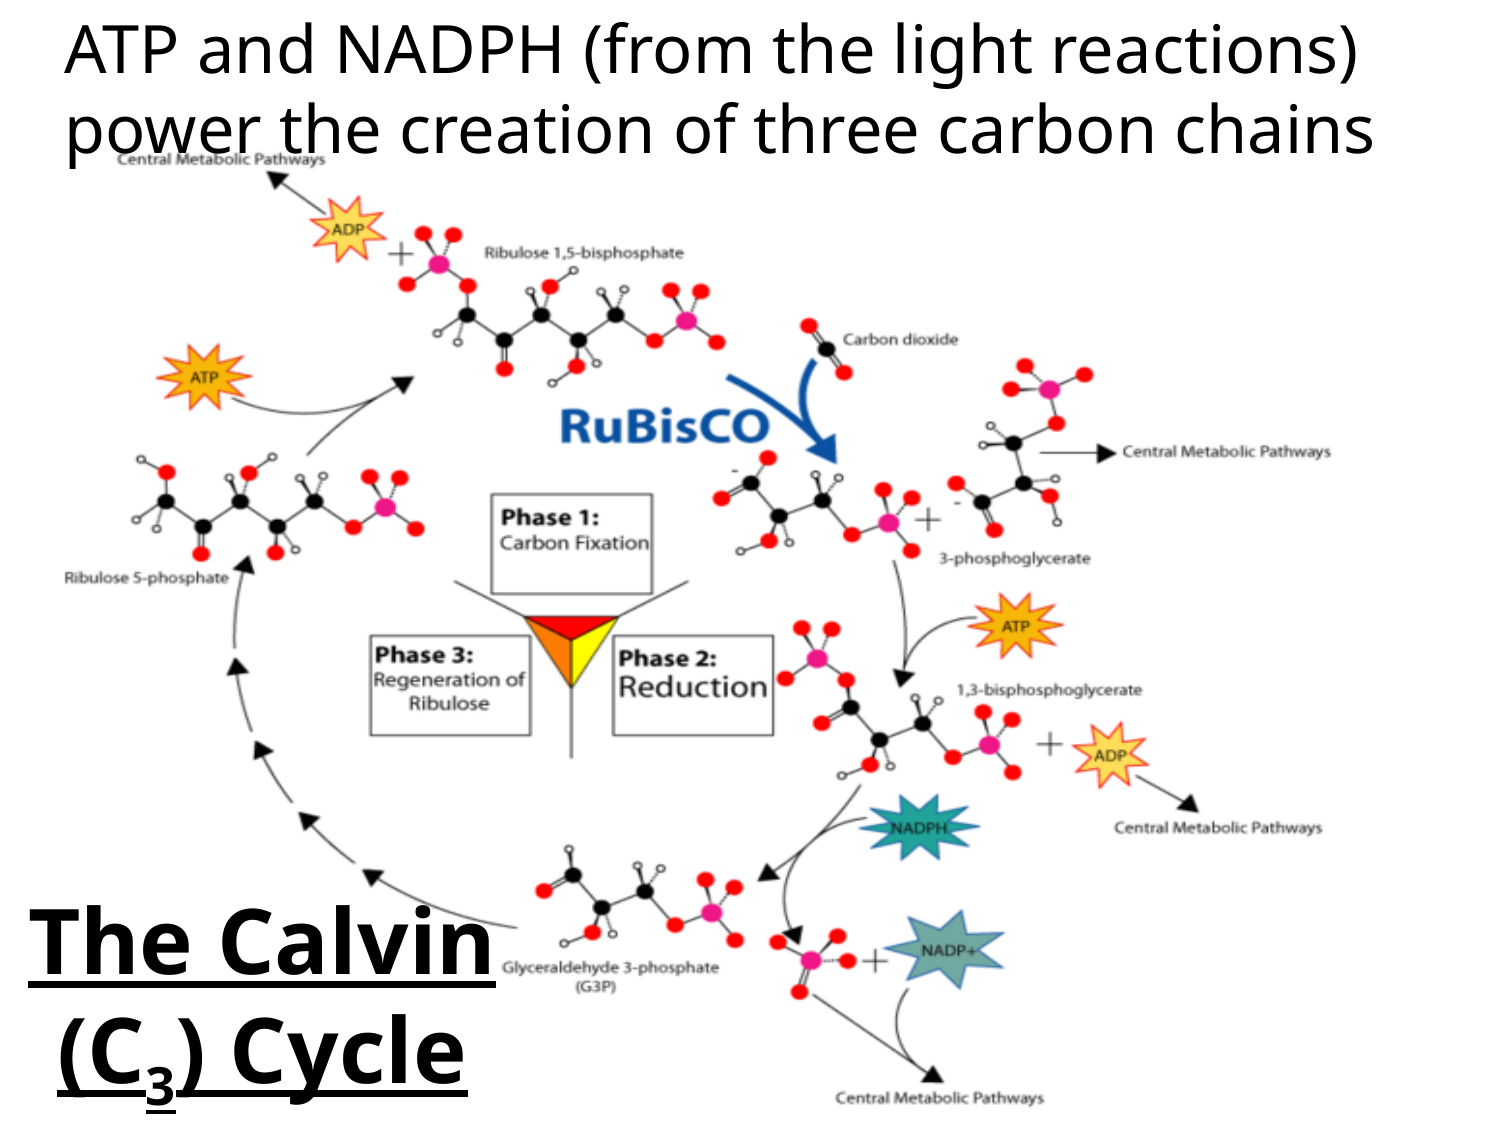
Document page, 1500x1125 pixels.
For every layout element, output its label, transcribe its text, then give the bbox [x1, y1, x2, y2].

picture [0, 110, 1351, 1125]
text_box ATP and NADPH (from the light reactions) power the creation of three carbon chains [50, 0, 1500, 175]
